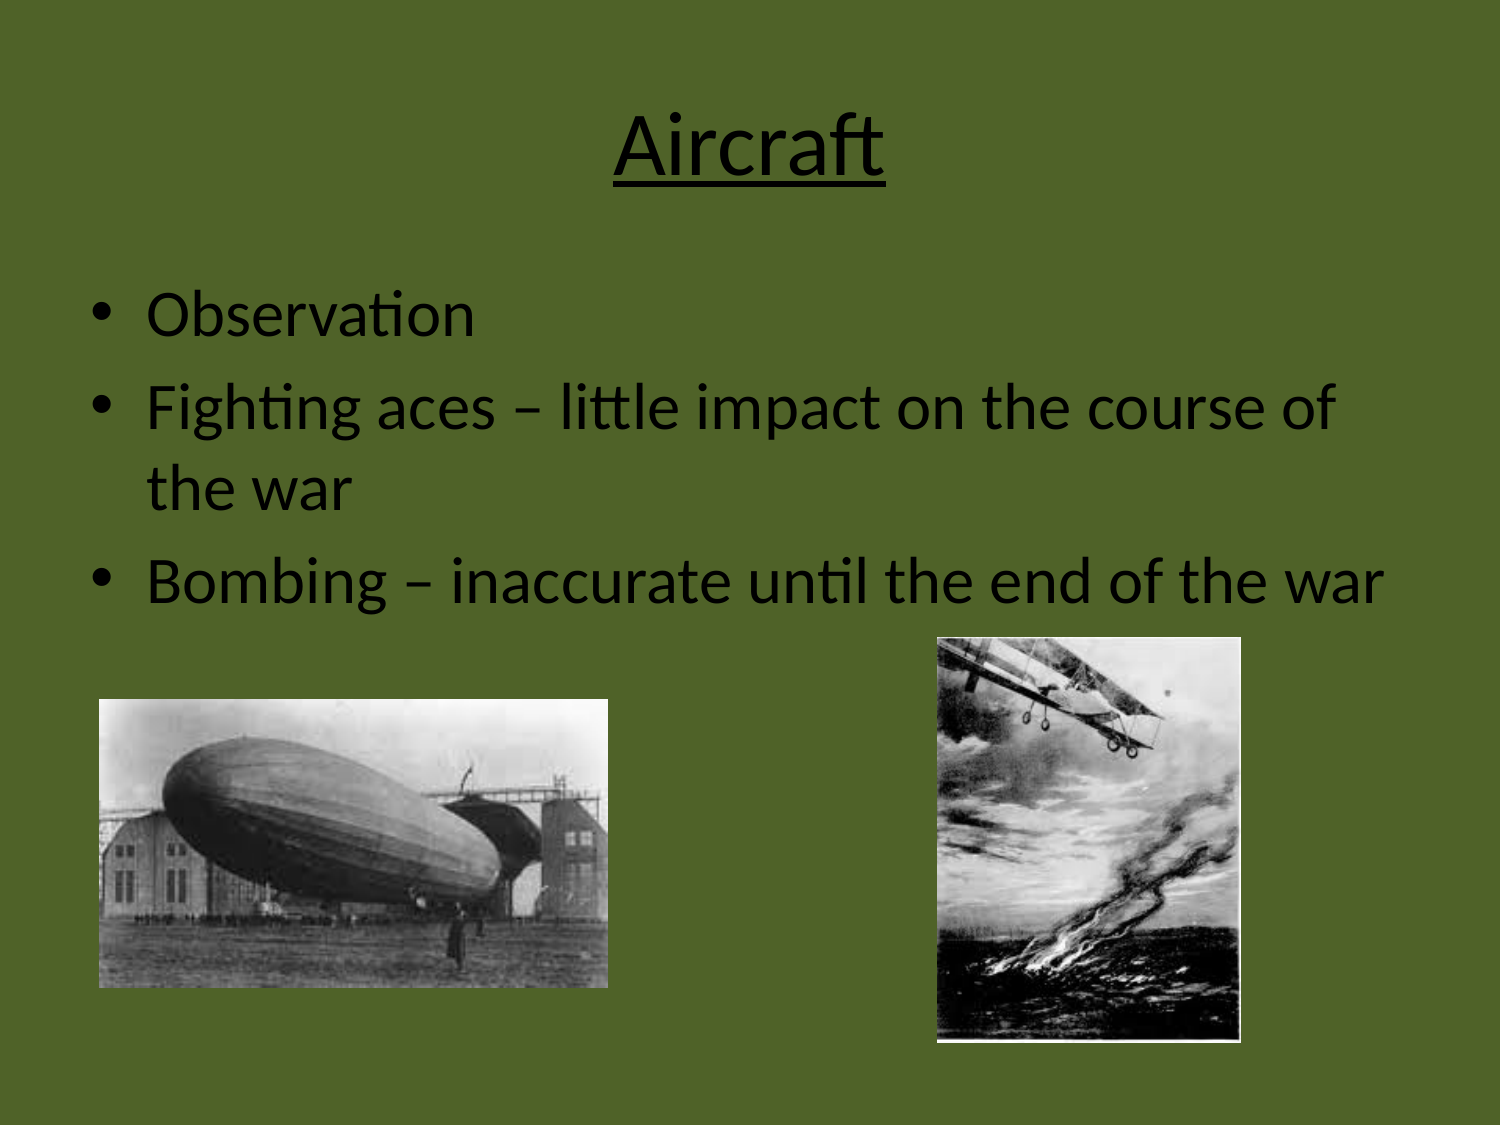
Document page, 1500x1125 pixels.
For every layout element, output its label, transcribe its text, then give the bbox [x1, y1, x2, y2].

picture [99, 699, 608, 988]
picture [937, 637, 1241, 1043]
title Aircraft [75, 45, 1425, 233]
list Observation Fighting aces – little impact on the course of the war Bombing – inaccurate until the end of the war [75, 262, 1425, 675]
